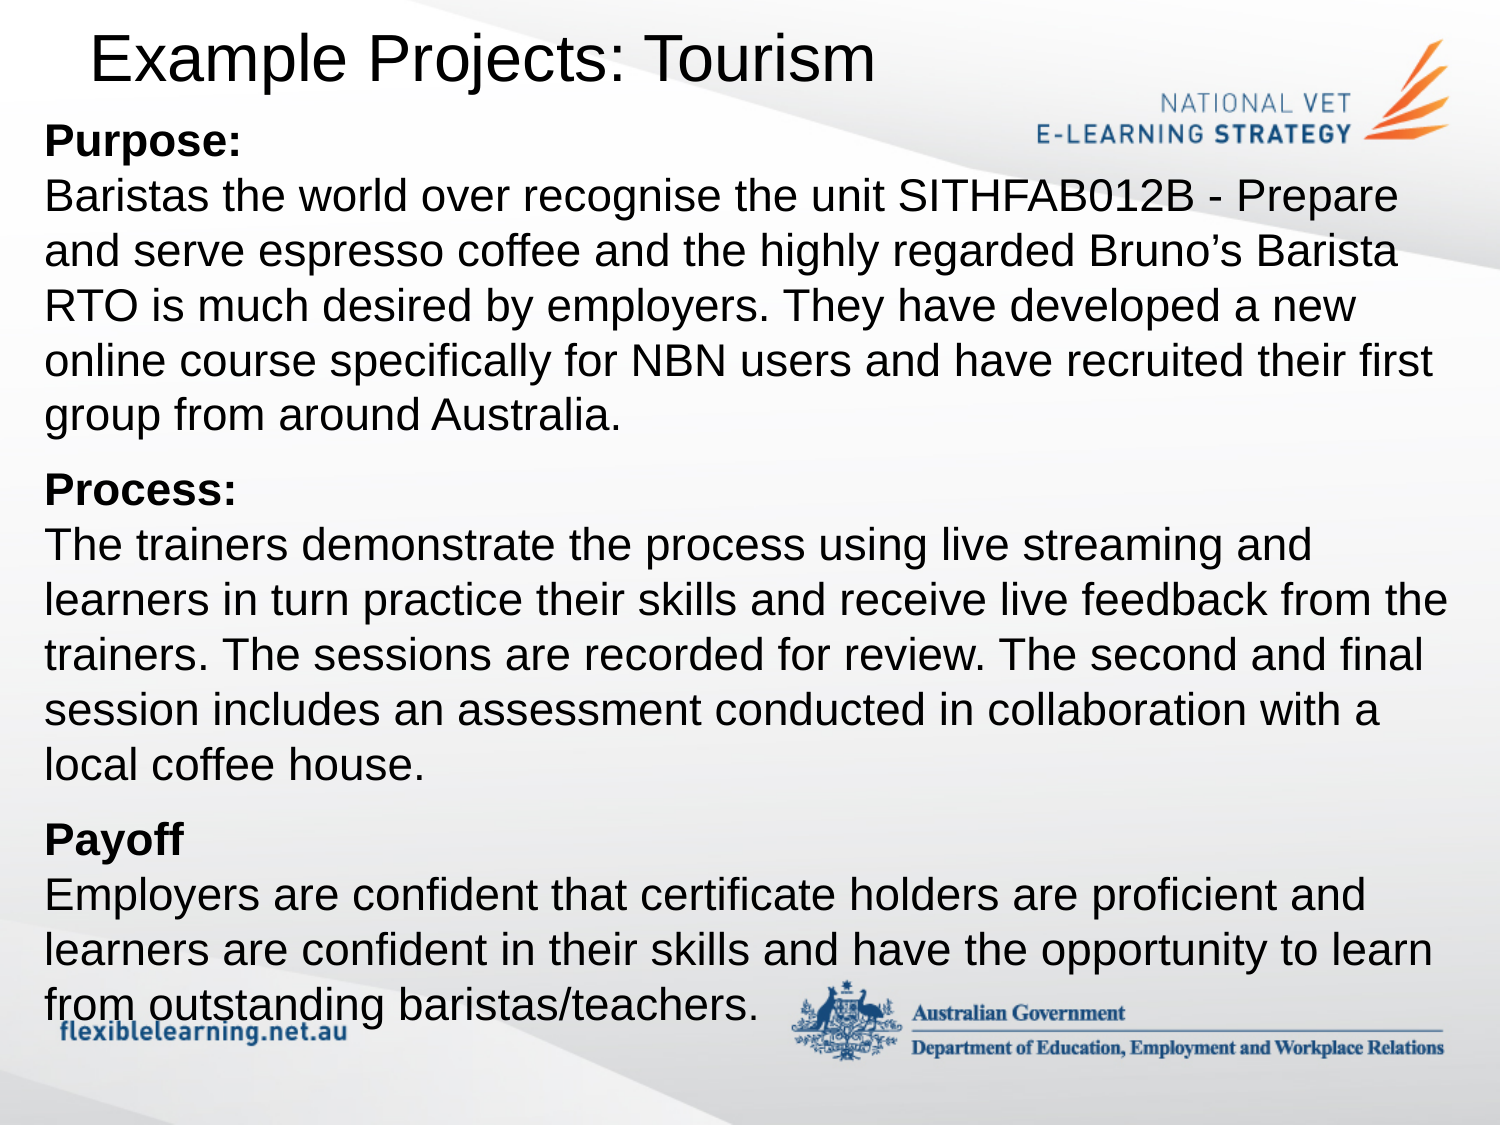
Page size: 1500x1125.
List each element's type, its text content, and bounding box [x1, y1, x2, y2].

picture [0, 0, 1500, 1125]
text_box Purpose: Baristas the world over recognise the unit SITHFAB012B - Prepare and serve espresso coffee and the highly regarded Bruno’s Barista RTO is much desired by employers. They have developed a new online course specifically for NBN users and have recruited their first group from around Australia. Process: The trainers demonstrate the process using live streaming and learners in turn practice their skills and receive live feedback from the trainers. The sessions are recorded for review. The second and final session includes an assessment conducted in collaboration with a local coffee house. Payoff Employers are confident that certificate holders are proficient and learners are confident in their skills and have the opportunity to learn from outstanding baristas/teachers. [29, 102, 1500, 1038]
text_box Example Projects: Tourism [74, 7, 1425, 102]
